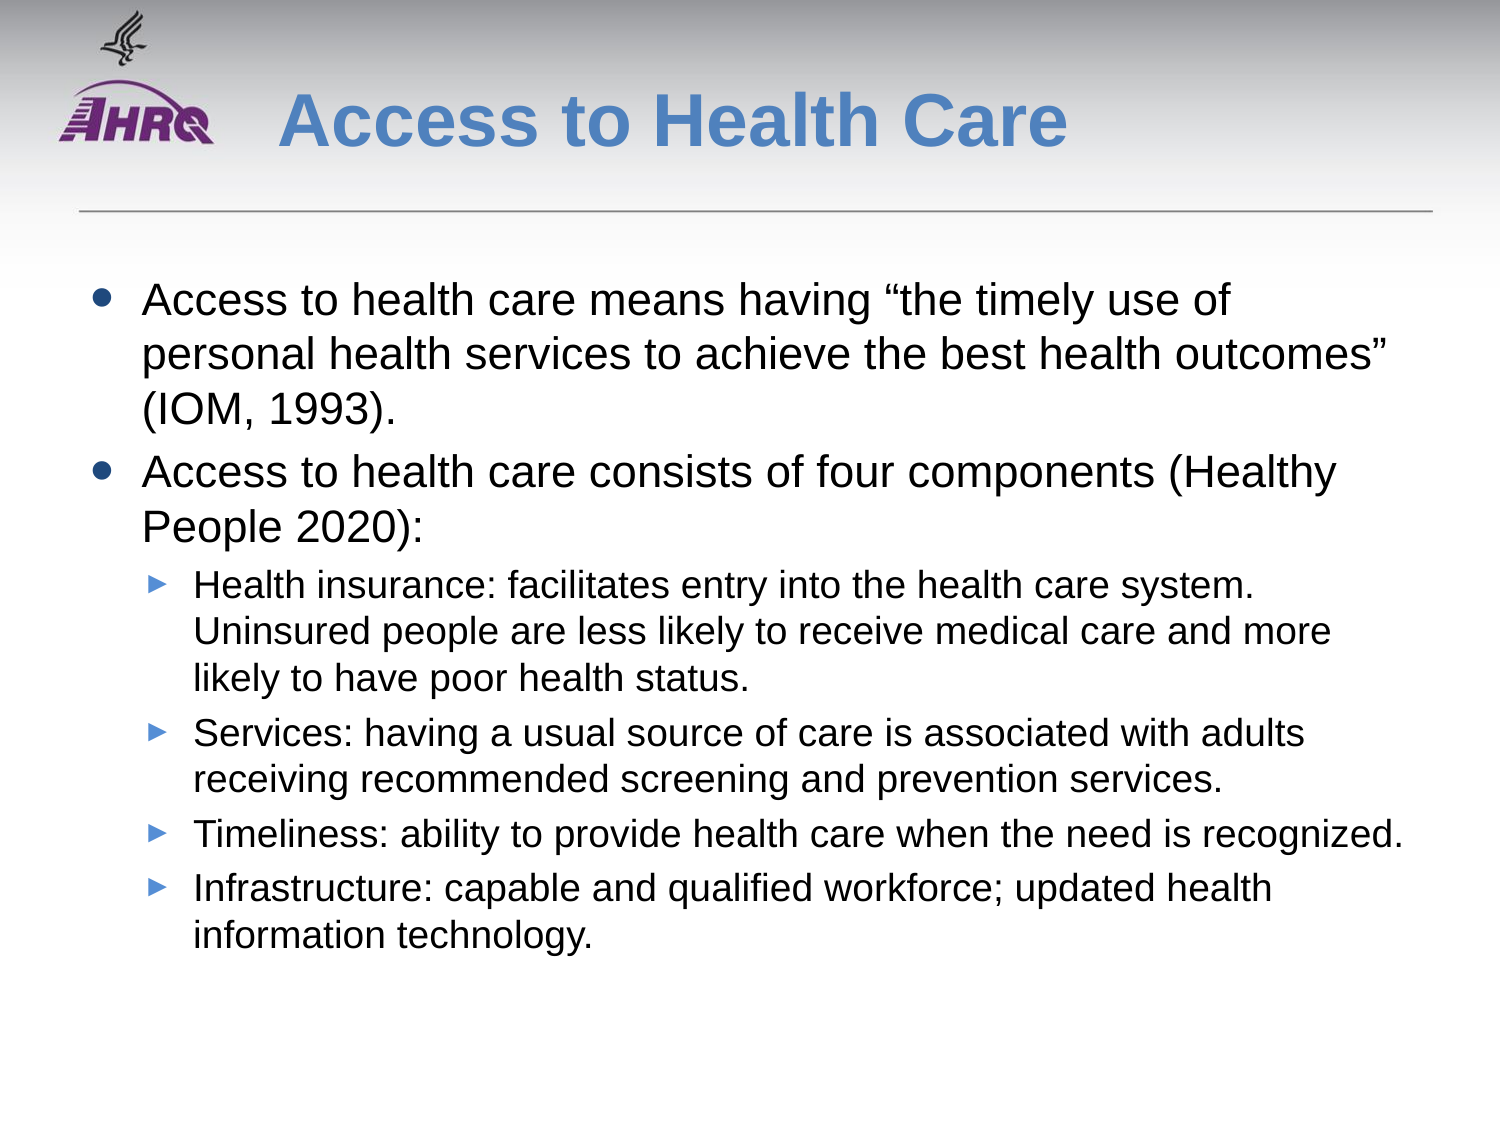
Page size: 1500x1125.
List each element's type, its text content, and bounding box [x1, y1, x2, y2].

list Access to health care means having “the timely use of personal health services to achieve the best health outcomes” (IOM, 1993). Access to health care consists of four components (Healthy People 2020): Health insurance: facilitates entry into the health care system. Uninsured people are less likely to receive medical care and more likely to have poor health status. Services: having a usual source of care is associated with adults receiving recommended screening and prevention services. Timeliness: ability to provide health care when the need is recognized. Infrastructure: capable and qualified workforce; updated health information technology. [75, 262, 1425, 1005]
title Access to Health Care [262, 45, 1425, 188]
picture [0, 0, 1500, 1125]
